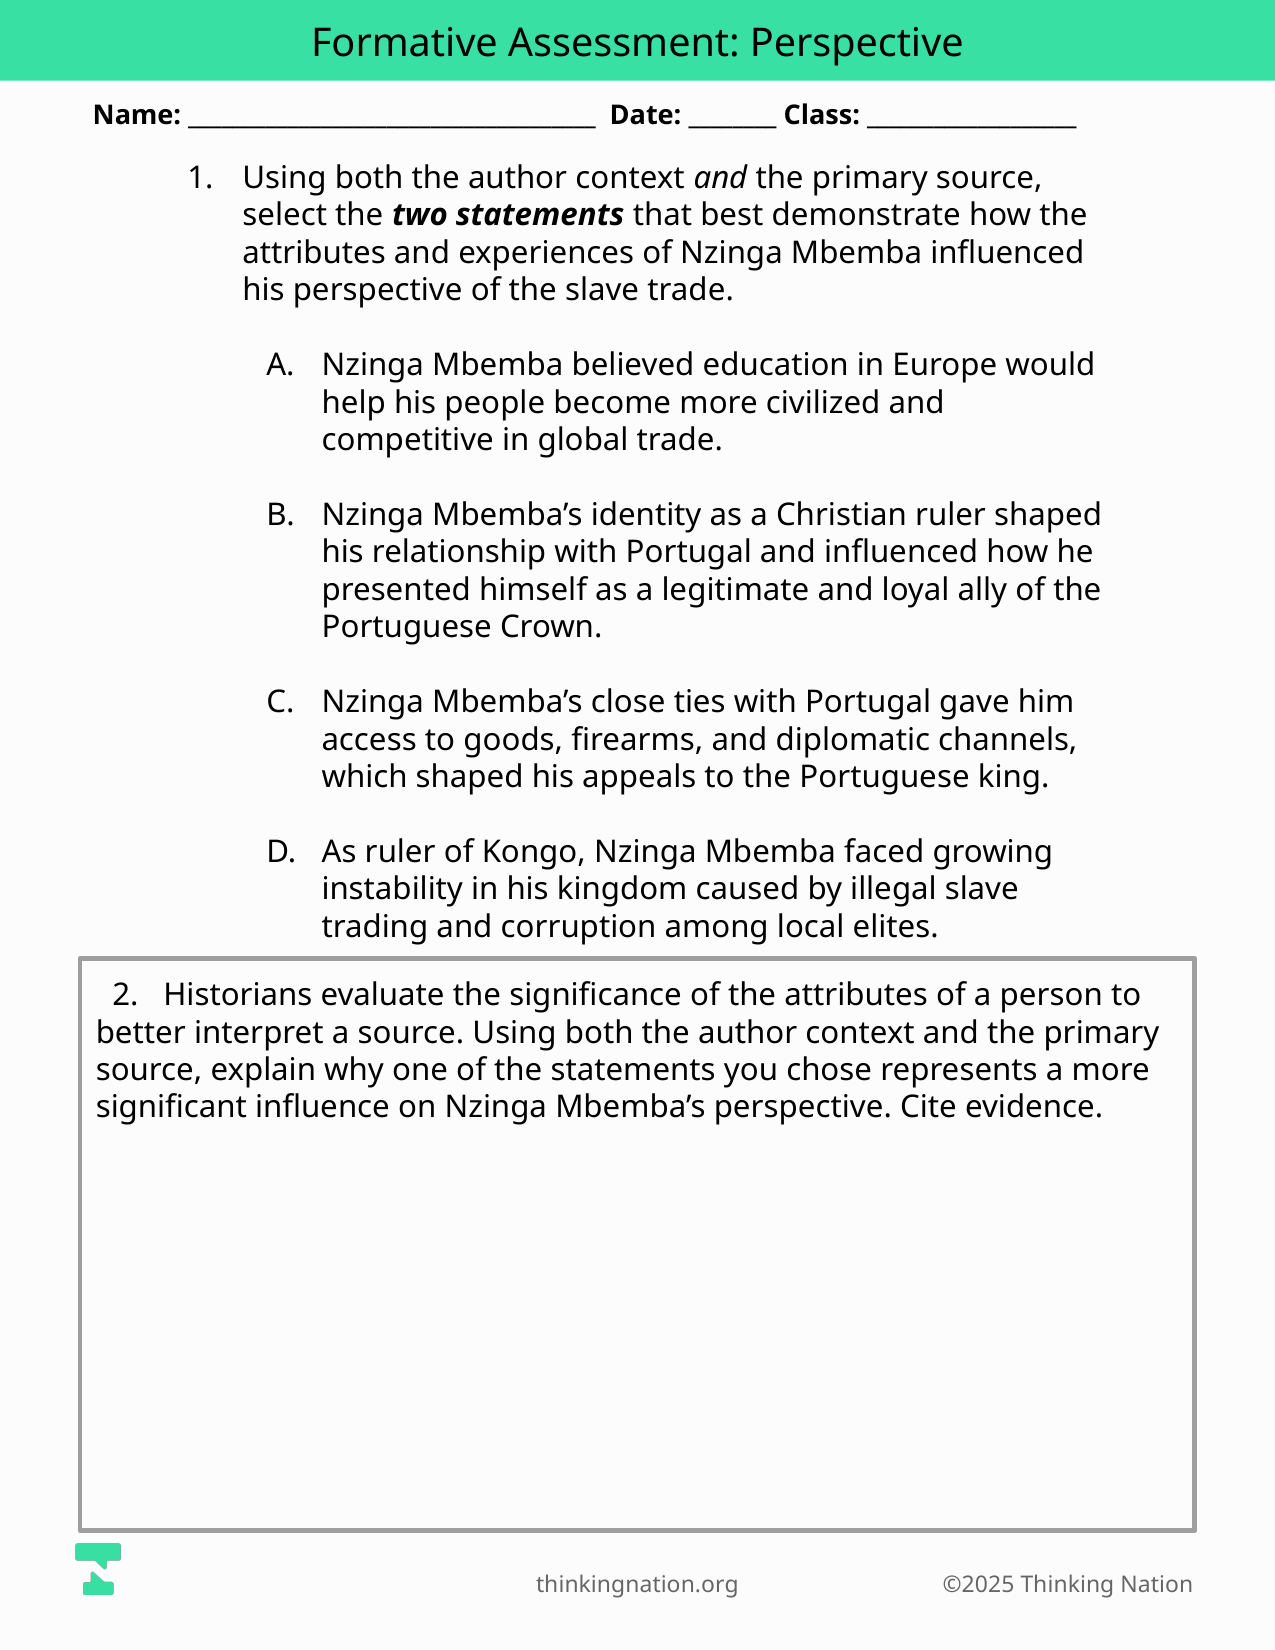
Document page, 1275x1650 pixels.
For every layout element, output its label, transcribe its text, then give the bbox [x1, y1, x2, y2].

text_box 2. Historians evaluate the significance of the attributes of a person to better interpret a source. Using both the author context and the primary source, explain why one of the statements you chose represents a more significant influence on Nzinga Mbemba’s perspective. Cite evidence. [80, 958, 1195, 1531]
text_box ©2025 Thinking Nation [907, 1553, 1210, 1605]
text_box Formative Assessment: Perspective [0, 0, 1275, 81]
text_box Using both the author context and the primary source, select the two statements that best demonstrate how the attributes and experiences of Nzinga Mbemba influenced his perspective of the slave trade. Nzinga Mbemba believed education in Europe would help his people become more civilized and competitive in global trade. Nzinga Mbemba’s identity as a Christian ruler shaped his relationship with Portugal and influenced how he presented himself as a legitimate and loyal ally of the Portuguese Crown. Nzinga Mbemba’s close ties with Portugal gave him access to goods, firearms, and diplomatic channels, which shaped his appeals to the Portuguese king. As ruler of Kongo, Nzinga Mbemba faced growing instability in his kingdom caused by illegal slave trading and corruption among local elites. [147, 152, 1126, 756]
text_box thinkingnation.org [486, 1553, 789, 1605]
picture [62, 1533, 134, 1605]
text_box Name: _____________________________________ Date: ________ Class: ___________________ [76, 81, 1226, 152]
